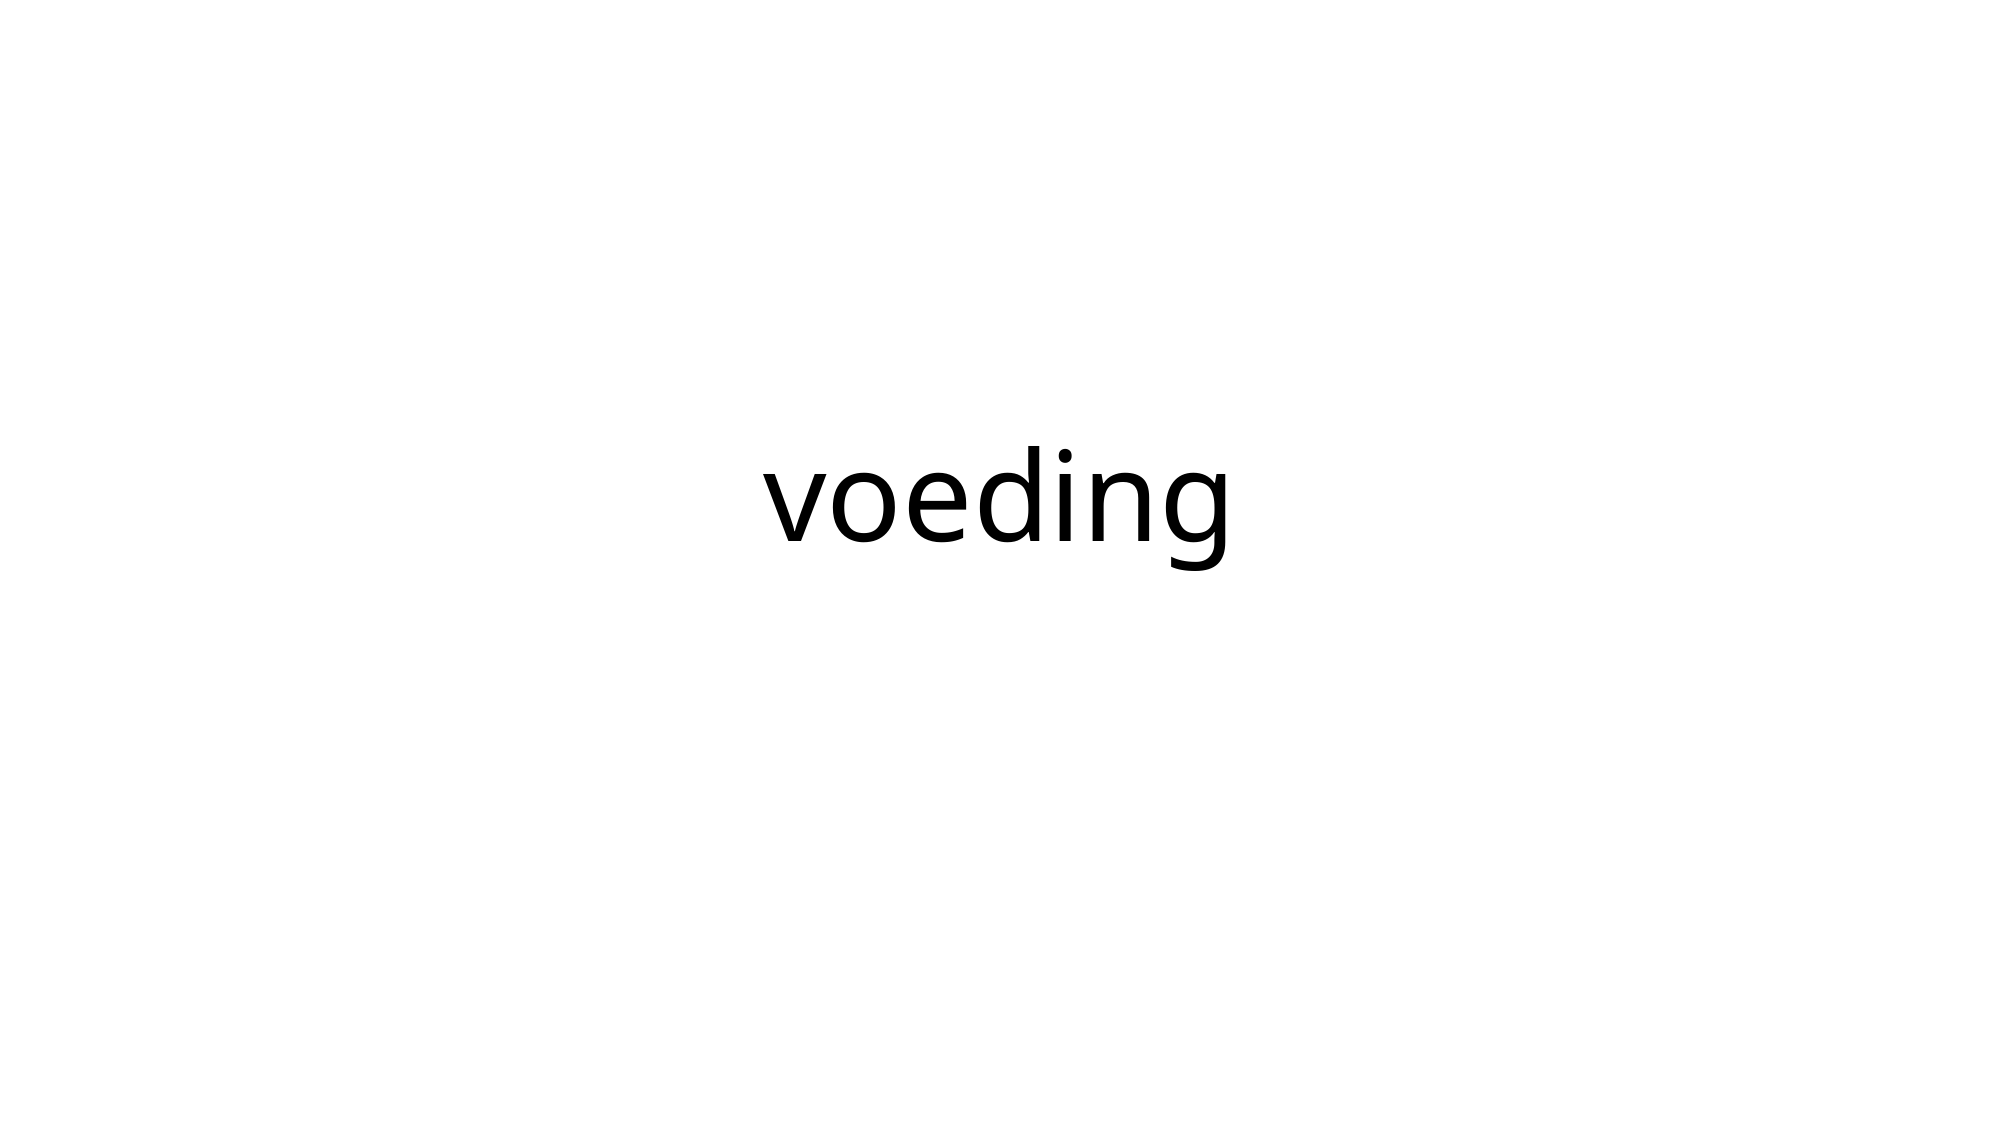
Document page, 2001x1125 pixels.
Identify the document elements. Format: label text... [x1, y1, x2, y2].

title voeding [249, 184, 1750, 576]
